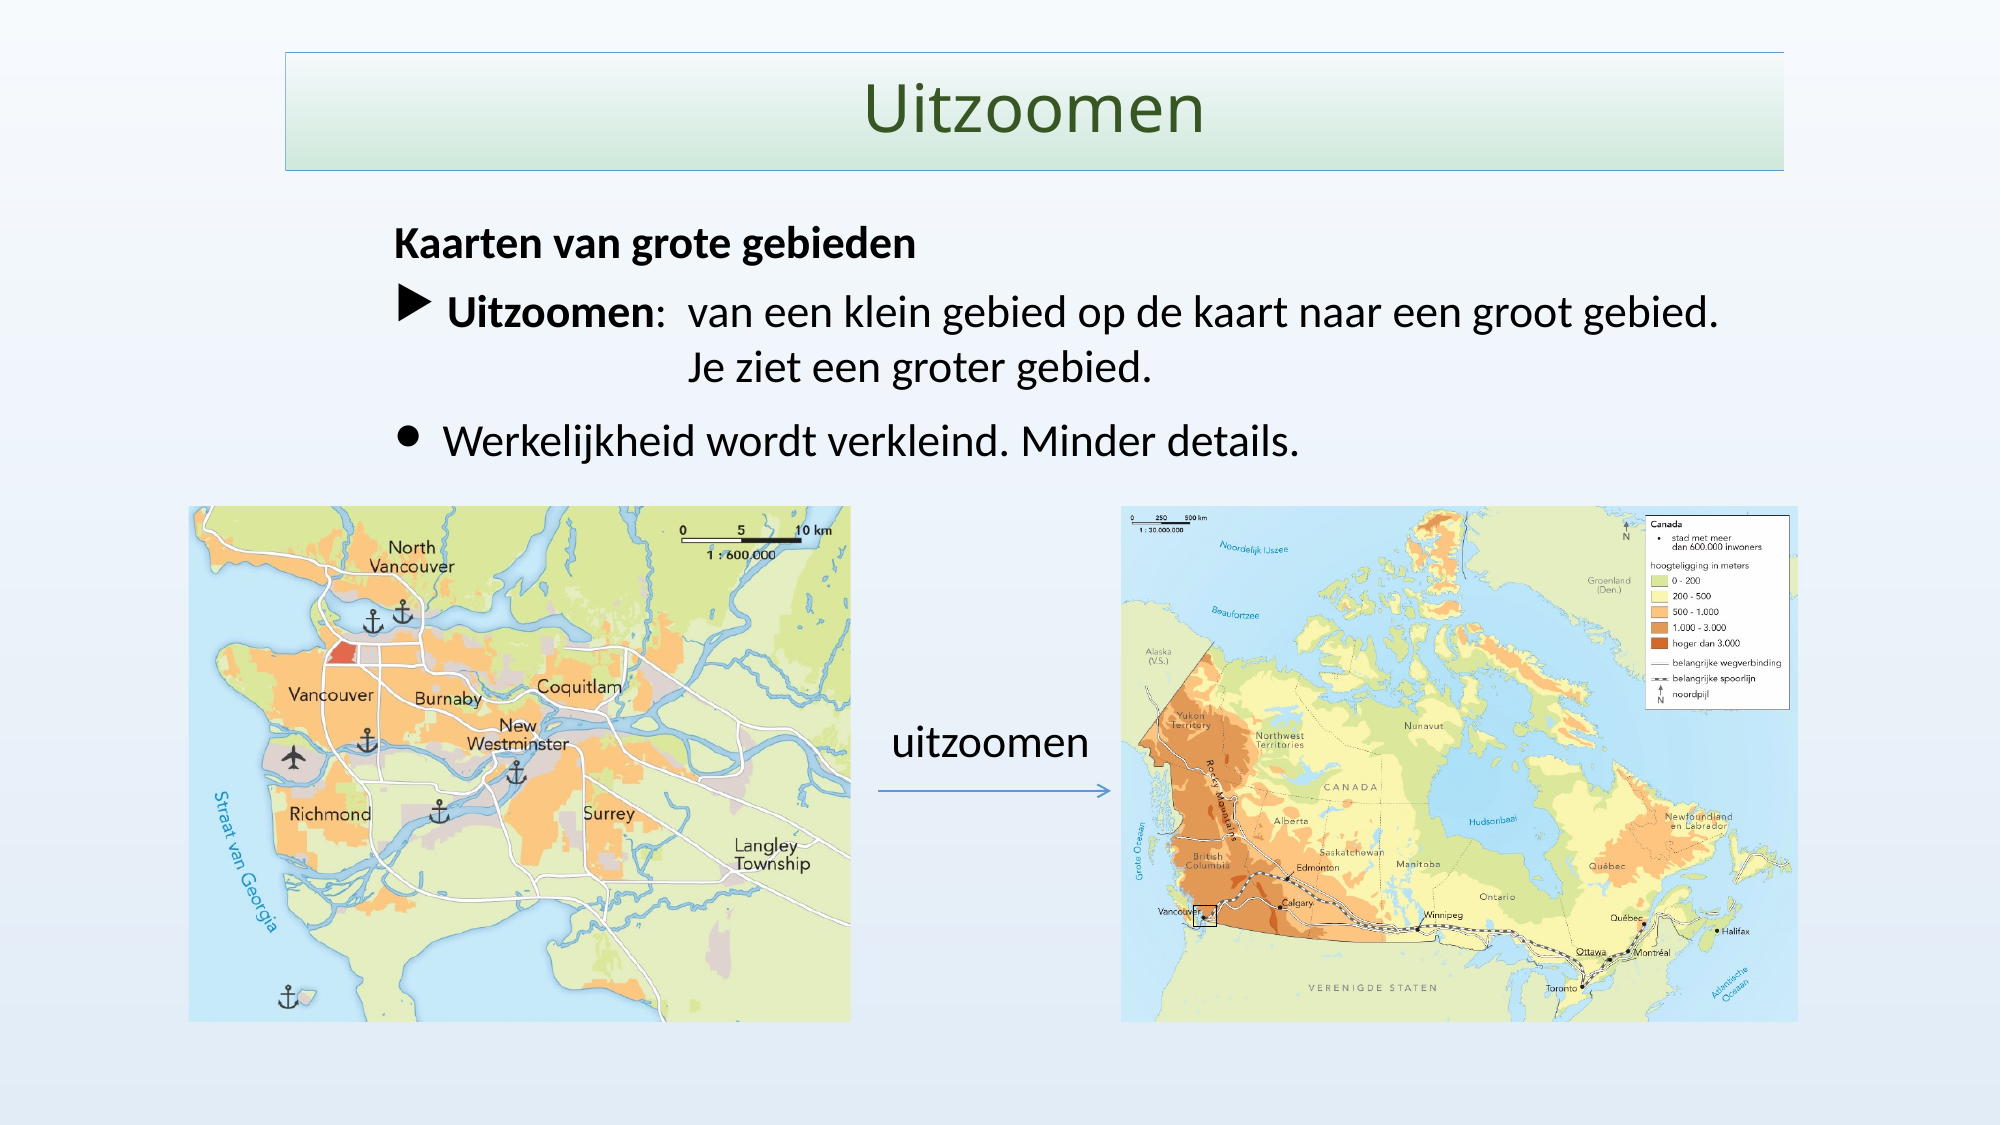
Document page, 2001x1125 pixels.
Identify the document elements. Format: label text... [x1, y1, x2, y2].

picture [1121, 506, 1798, 1022]
text_box Kaarten van grote gebieden [380, 206, 1535, 274]
text_box Uitzoomen: van een klein gebied op de kaart naar een groot gebied. Je ziet een groter gebied. [380, 274, 1798, 398]
picture [188, 506, 851, 1022]
text_box uitzoomen [877, 704, 1121, 773]
text_box Werkelijkheid wordt verkleind. Minder details. [380, 404, 1839, 473]
title Uitzoomen [285, 52, 1784, 171]
